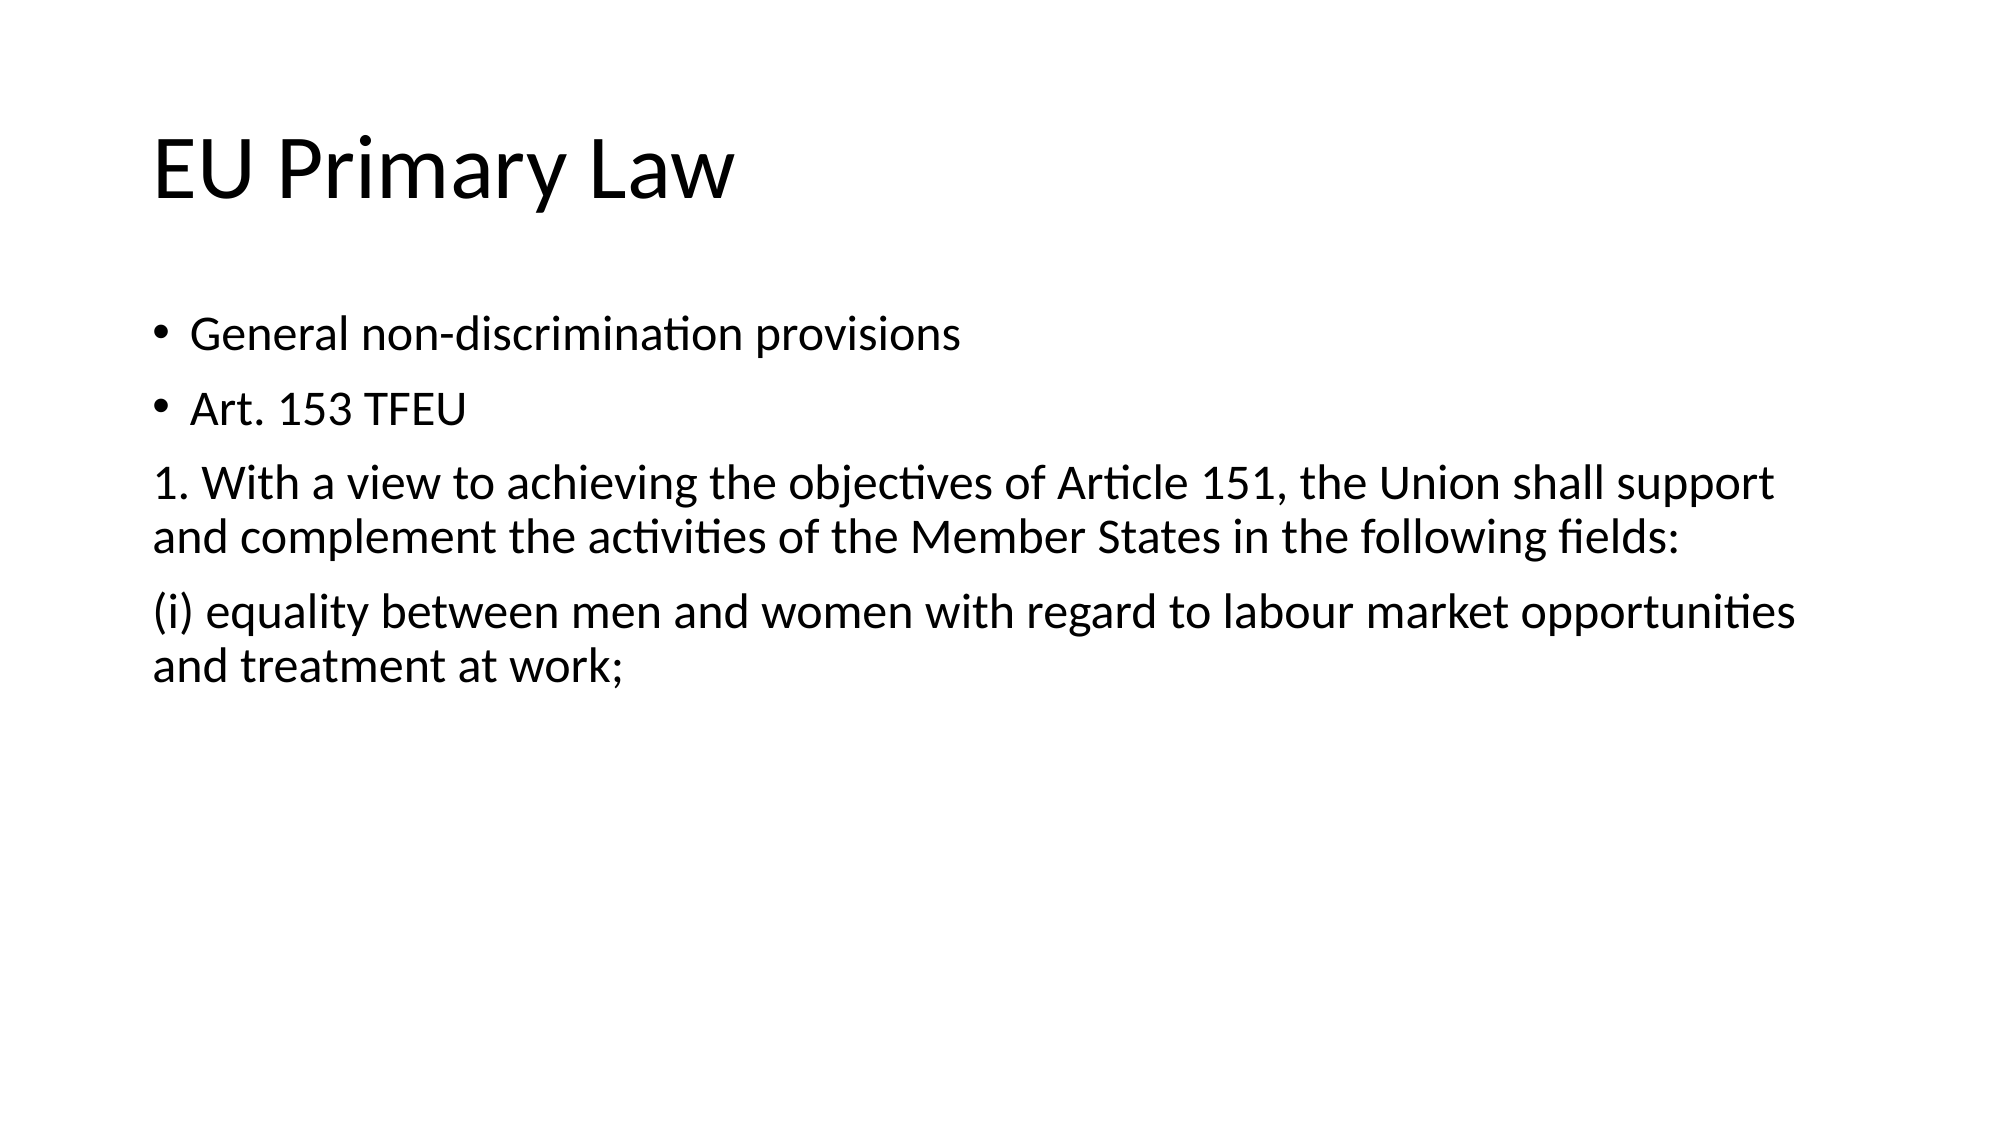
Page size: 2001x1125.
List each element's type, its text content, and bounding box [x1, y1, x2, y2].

list General non-discrimination provisions Art. 153 TFEU 1. With a view to achieving the objectives of Article 151, the Union shall support and complement the activities of the Member States in the following fields: (i) equality between men and women with regard to labour market opportunities and treatment at work; [137, 299, 1863, 1014]
title EU Primary Law [137, 59, 1863, 278]
